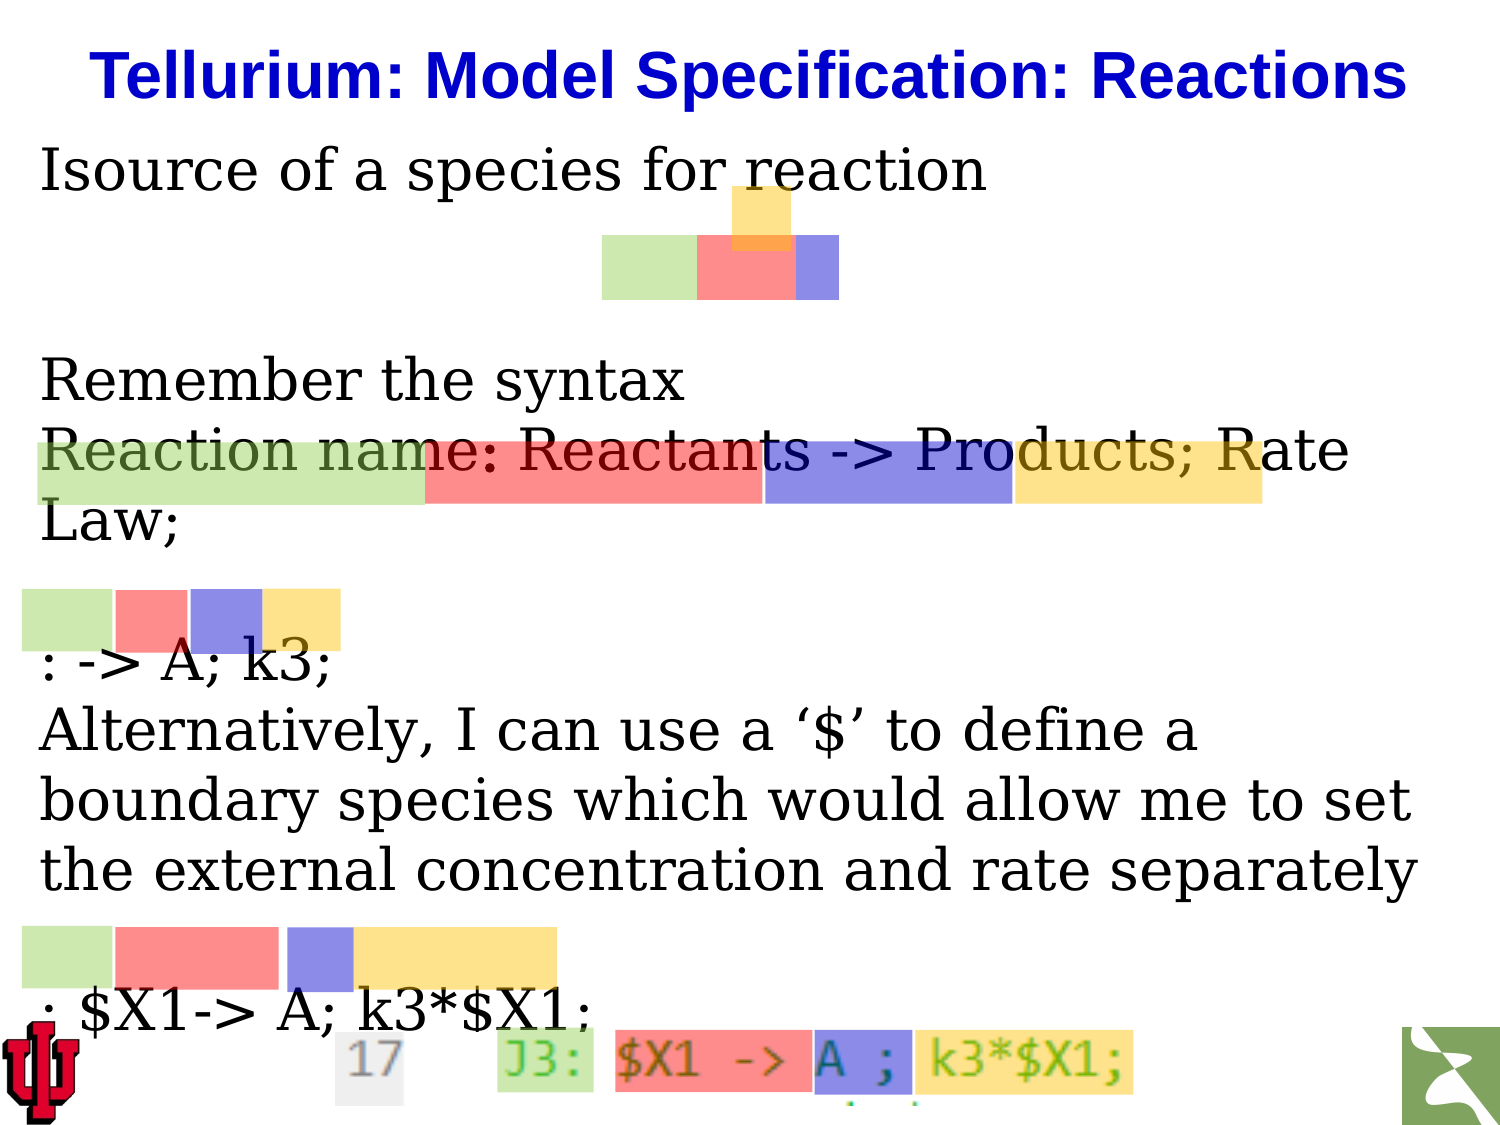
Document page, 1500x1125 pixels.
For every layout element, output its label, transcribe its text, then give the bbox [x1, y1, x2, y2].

text_box [763, 439, 1013, 506]
text_box [423, 439, 763, 506]
picture [0, 1020, 80, 1125]
title Tellurium: Model Specification: Reactions [0, 19, 1500, 112]
text_box [113, 925, 281, 992]
text_box [356, 925, 559, 992]
text_box [0, 556, 1500, 663]
text_box [35, 440, 427, 507]
text_box [0, 112, 1500, 478]
text_box [189, 587, 265, 656]
text_box [20, 924, 115, 991]
picture [334, 1032, 1158, 1106]
text_box [265, 587, 343, 653]
text_box [1013, 439, 1264, 506]
text_box [793, 233, 841, 302]
picture [1402, 1027, 1500, 1125]
text_box [495, 1026, 596, 1031]
text_box [285, 925, 356, 994]
text_box [730, 184, 793, 253]
